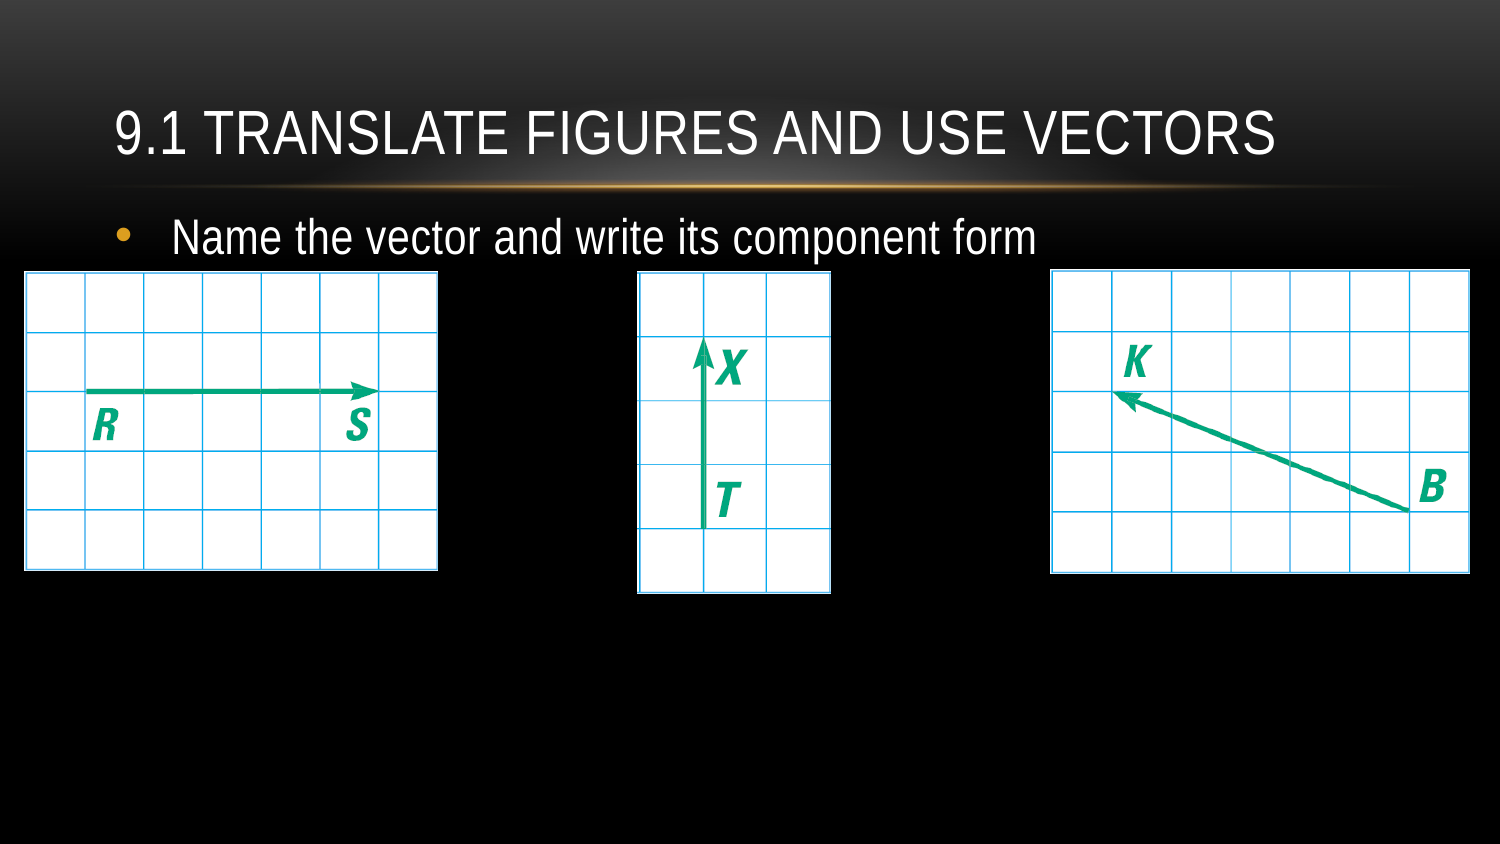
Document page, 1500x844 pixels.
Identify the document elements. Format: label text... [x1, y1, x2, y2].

picture [380, 334, 438, 390]
picture [145, 453, 201, 508]
title 9.1 Translate Figures and Use Vectors [99, 33, 1400, 175]
picture [263, 453, 377, 508]
picture [637, 338, 831, 594]
picture [768, 338, 831, 527]
picture [0, 0, 1497, 574]
picture [380, 453, 438, 508]
list Name the vector and write its component form [99, 196, 1400, 779]
picture [204, 453, 260, 508]
picture [637, 271, 831, 335]
picture [380, 393, 438, 450]
